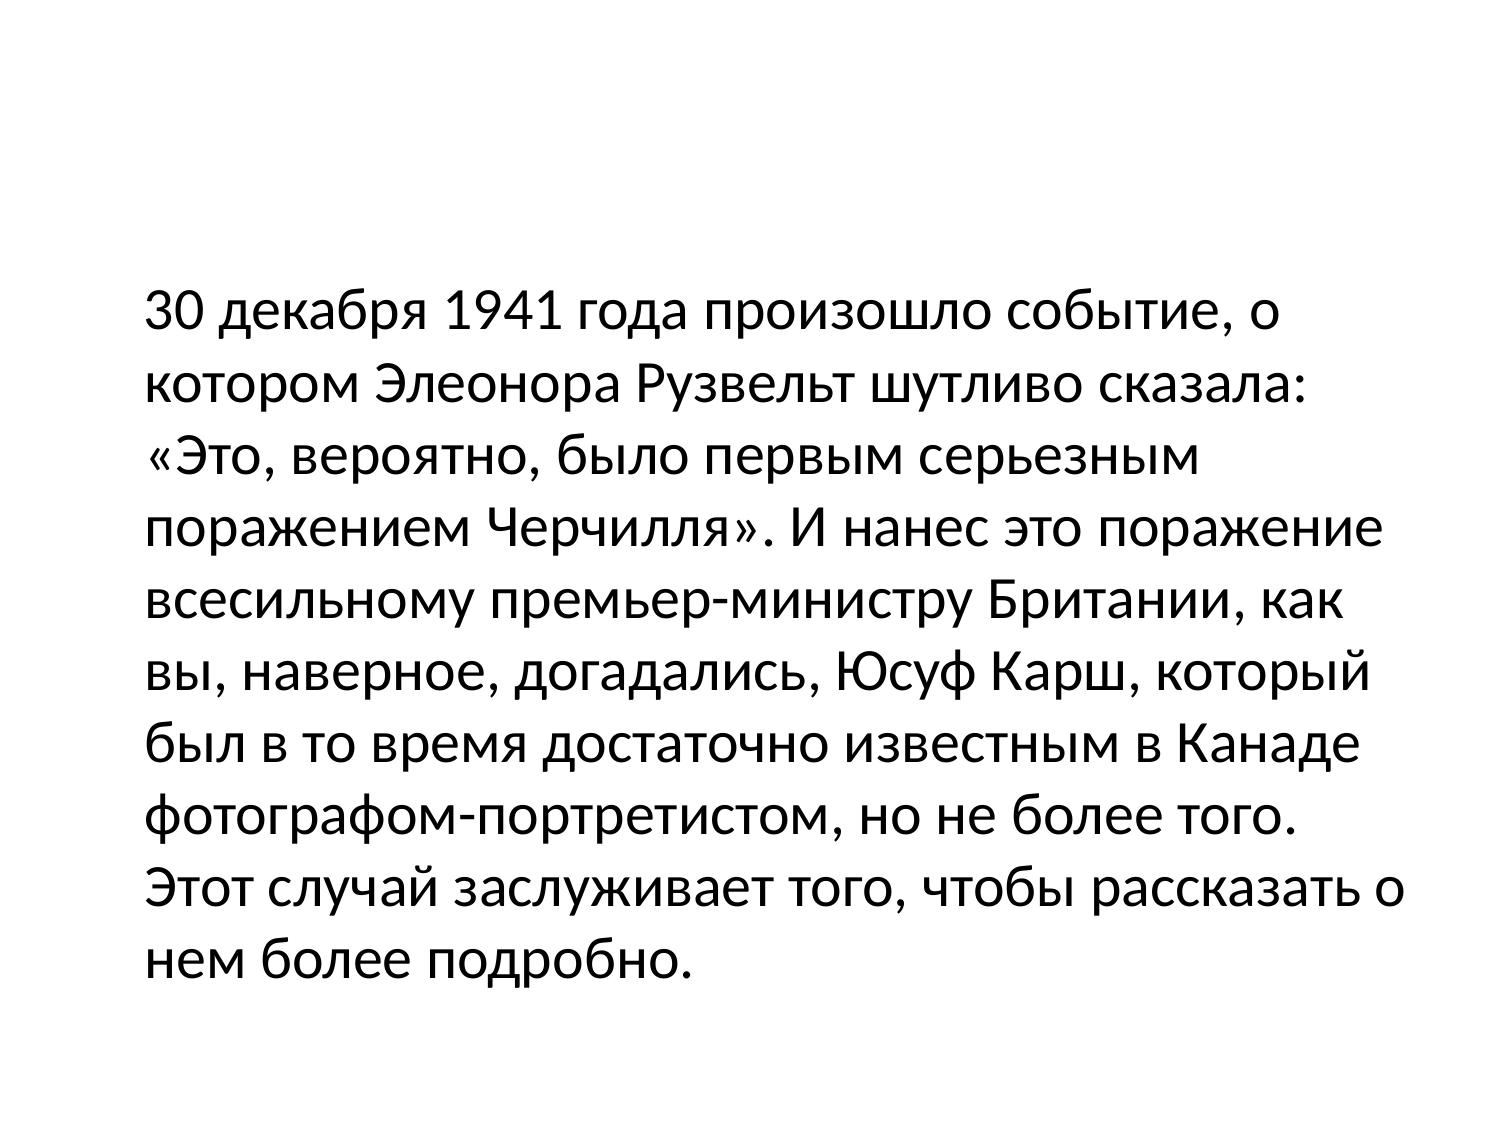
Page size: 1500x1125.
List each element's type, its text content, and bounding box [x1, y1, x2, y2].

list 30 декабря 1941 года произошло событие, о котором Элеонора Рузвельт шутливо сказала: «Это, вероятно, было первым серьезным поражением Черчилля». И нанес это поражение всесильному премьер-министру Британии, как вы, наверное, догадались, Юсуф Карш, который был в то время достаточно известным в Канаде фотографом-портретистом, но не более того. Этот случай заслуживает того, чтобы рассказать о нем более подробно. [75, 262, 1425, 1005]
